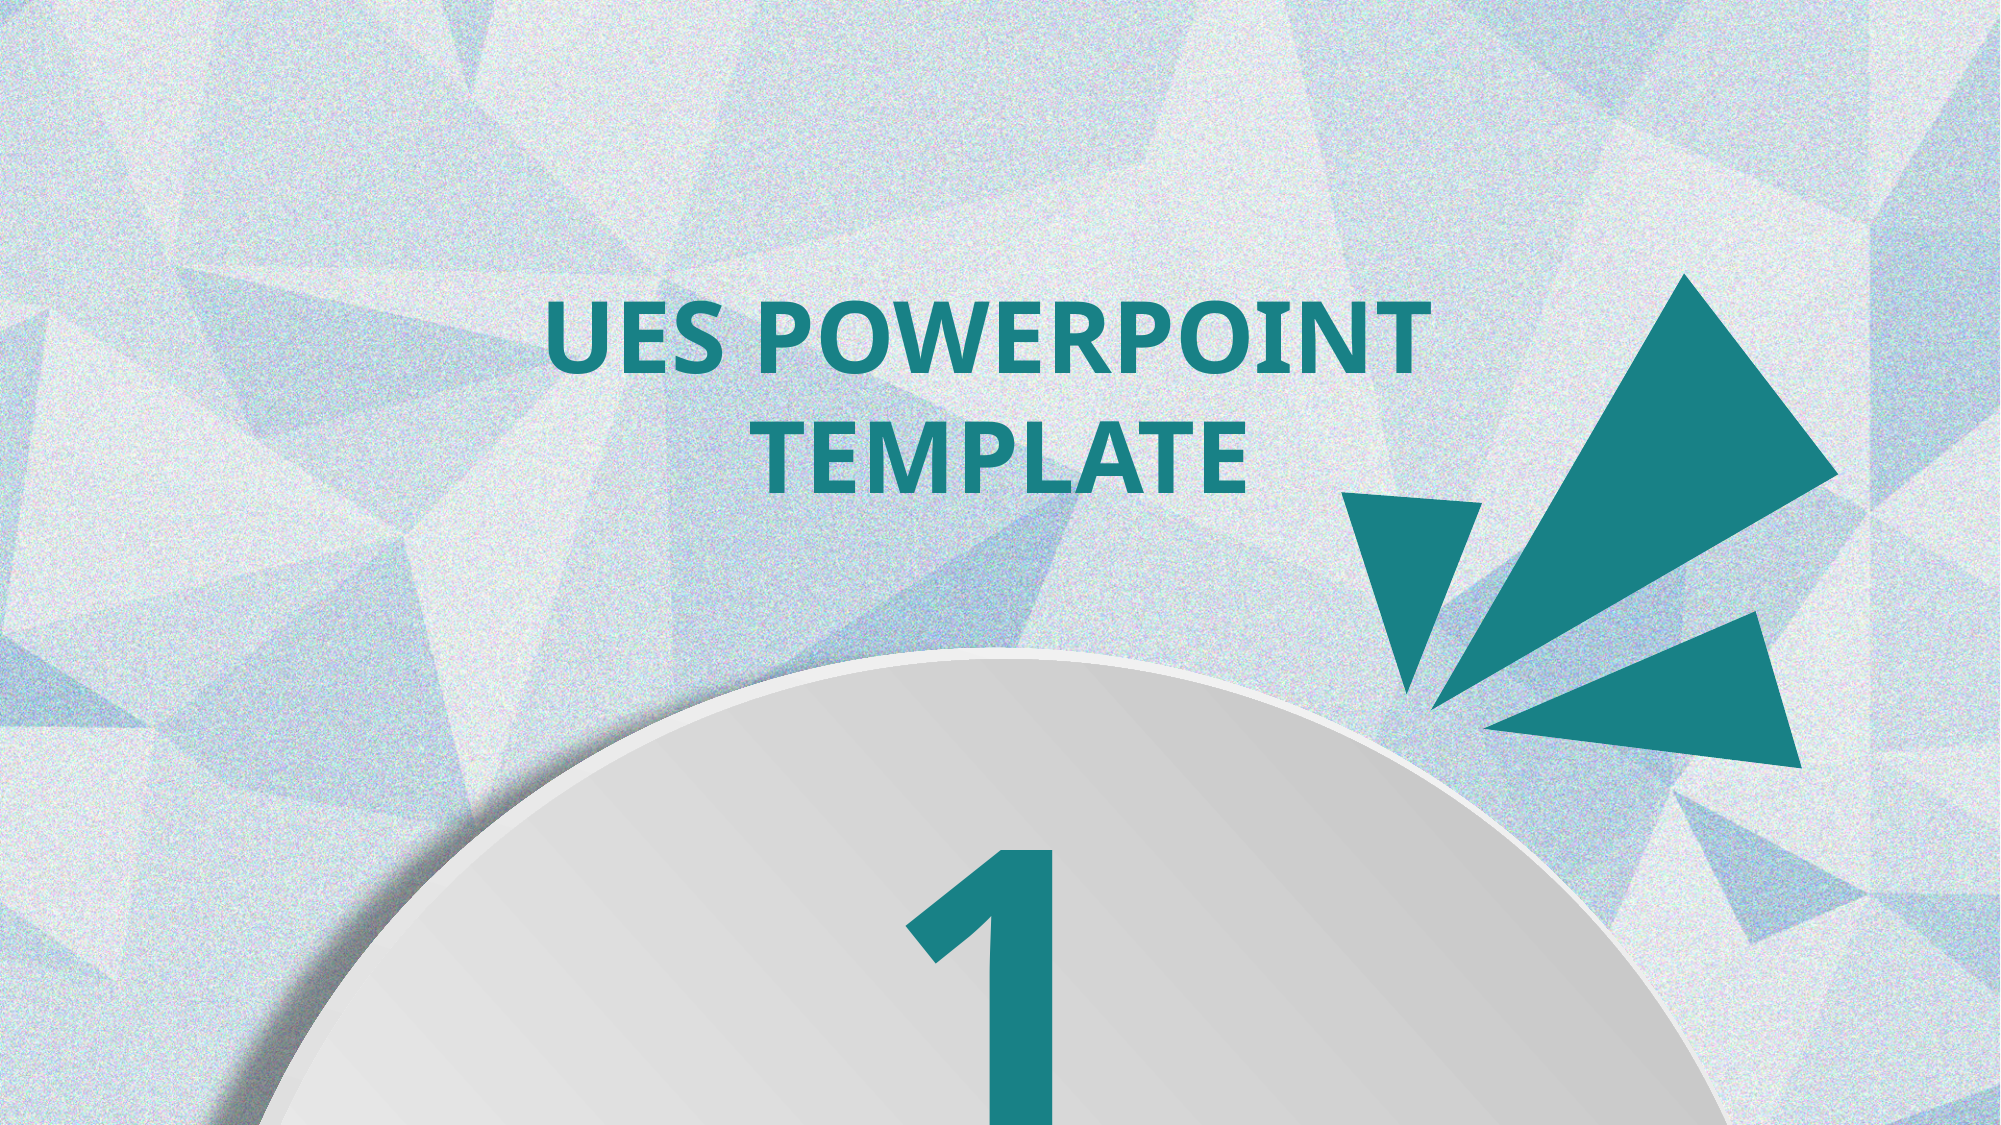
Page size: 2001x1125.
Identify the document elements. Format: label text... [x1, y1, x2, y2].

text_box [1318, 273, 1839, 777]
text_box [190, 647, 1803, 1125]
picture [0, 0, 2001, 1125]
text_box UES POWERPOINT TEMPLATE [525, 266, 1475, 521]
